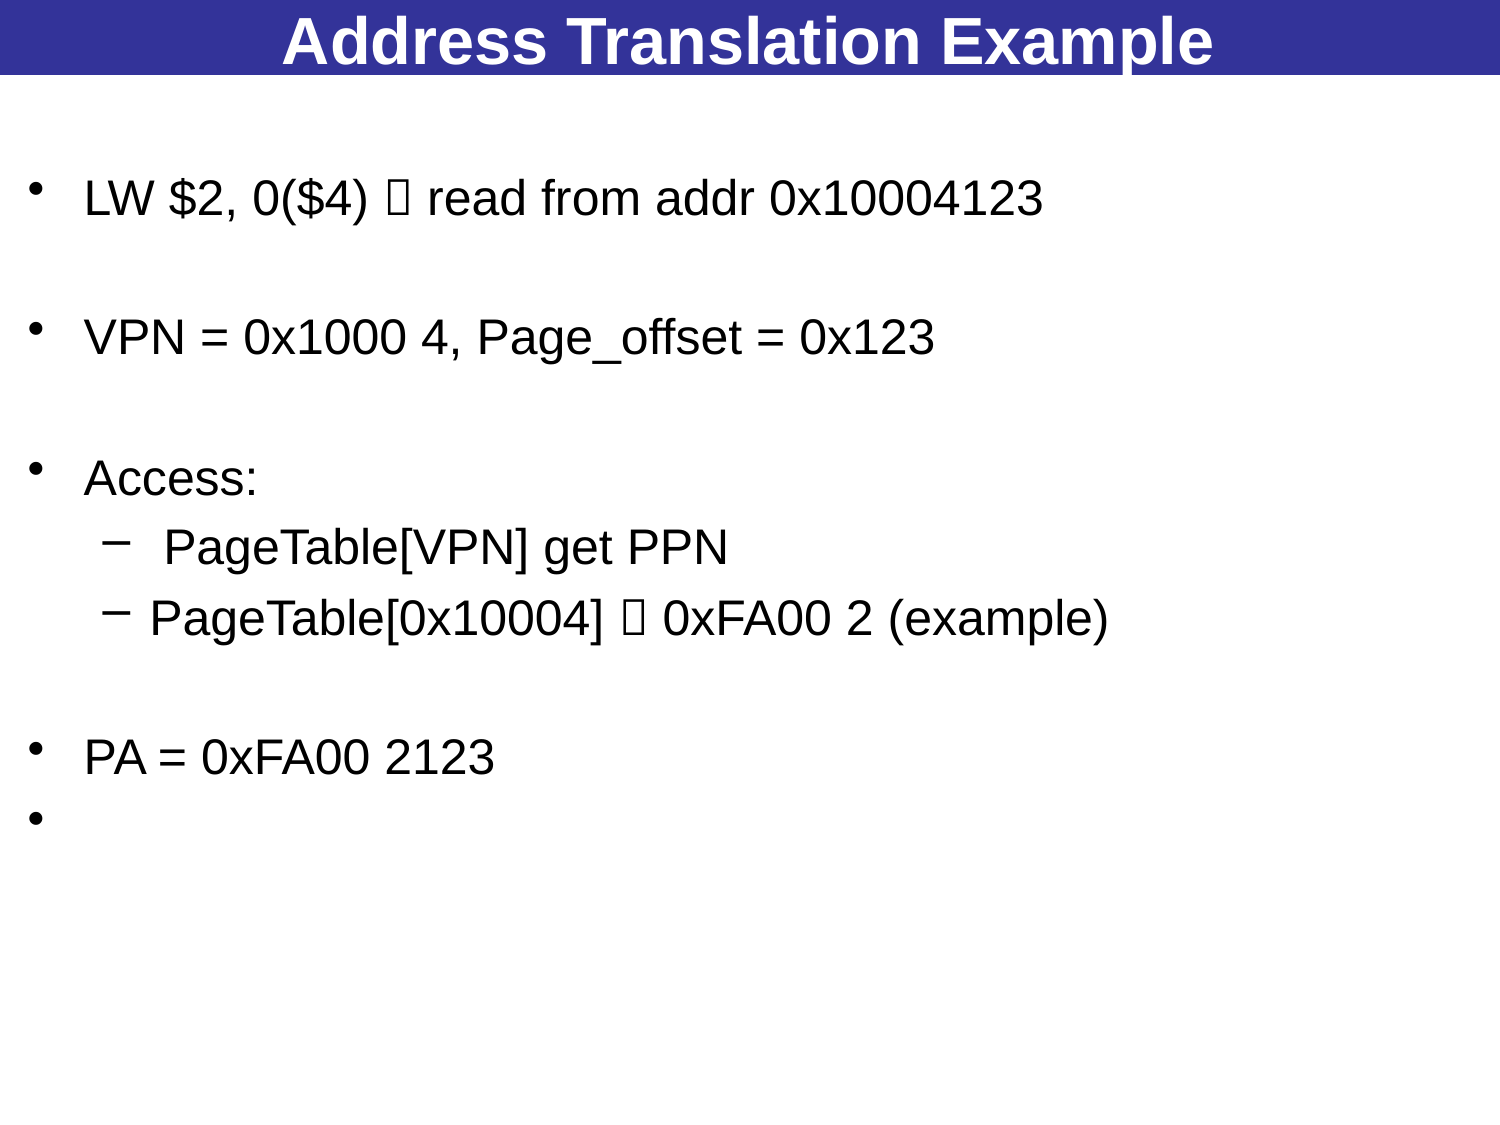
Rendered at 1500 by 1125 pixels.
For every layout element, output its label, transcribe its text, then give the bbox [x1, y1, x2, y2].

list LW $2, 0($4)  read from addr 0x10004123 VPN = 0x1000 4, Page_offset = 0x123 Access: PageTable[VPN] get PPN PageTable[0x10004]  0xFA00 2 (example) PA = 0xFA00 2123 [12, 87, 1488, 1088]
title Address Translation Example [0, 0, 1500, 75]
